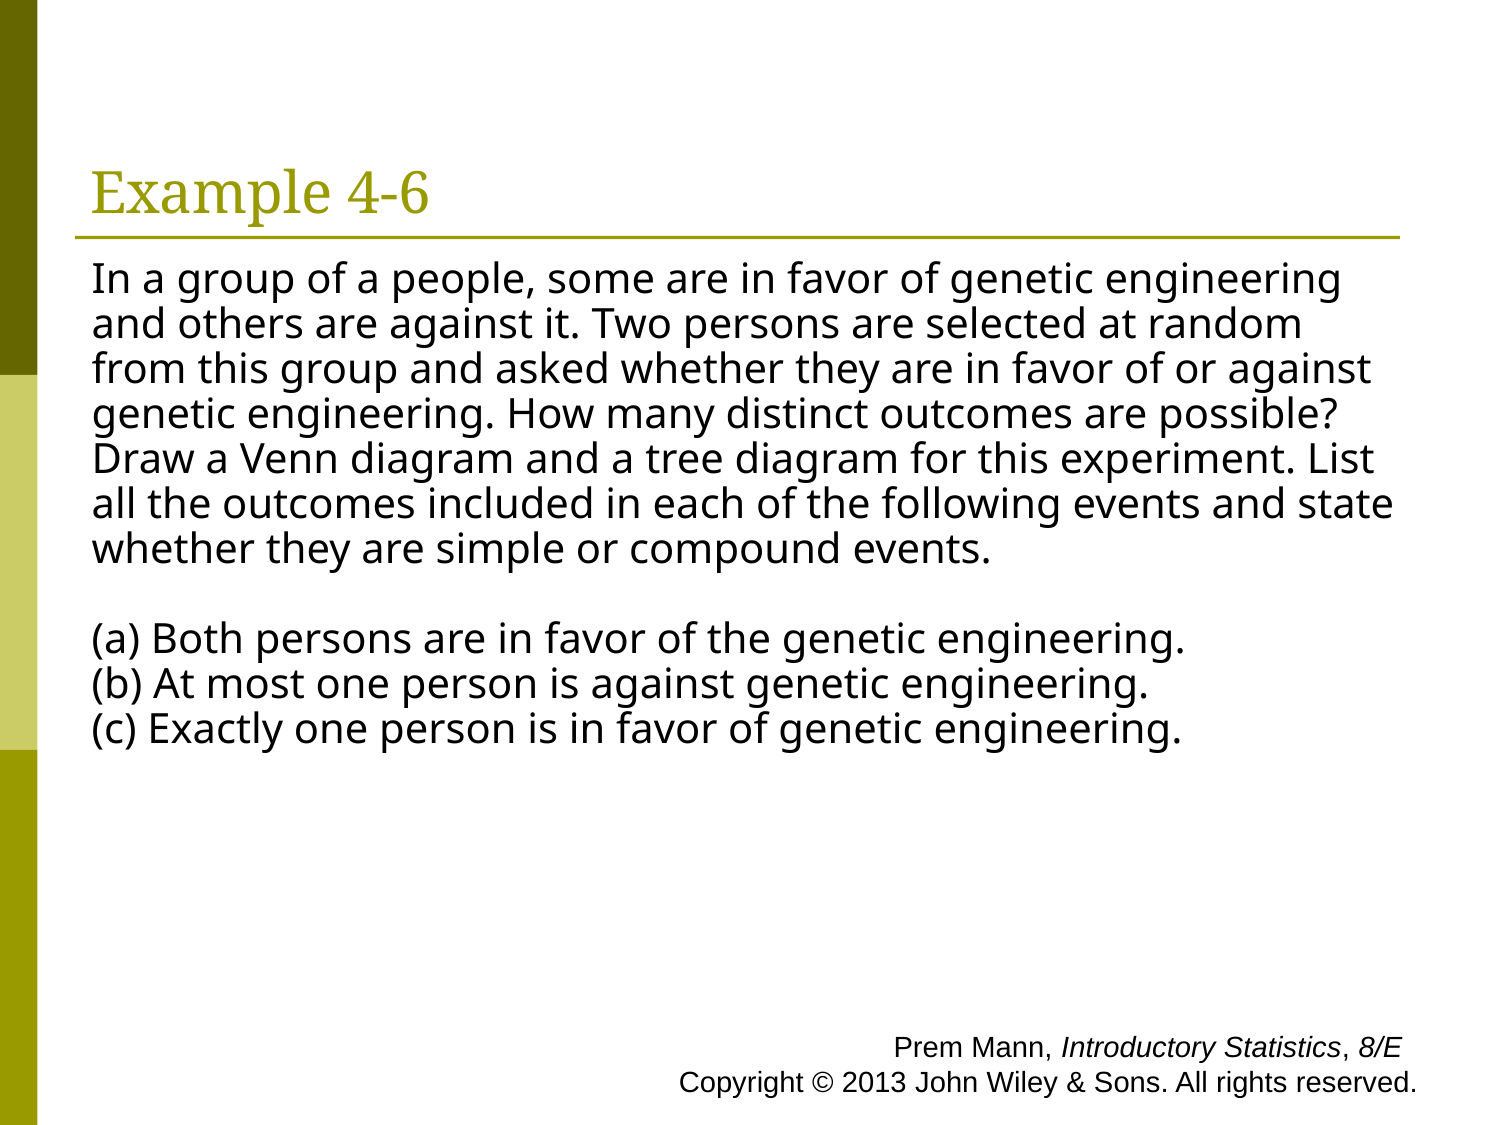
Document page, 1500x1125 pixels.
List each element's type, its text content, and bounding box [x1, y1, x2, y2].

text_box Prem Mann, Introductory Statistics, 8/E Copyright © 2013 John Wiley & Sons. All rights reserved. [664, 1020, 1449, 1106]
title Example 4-6 [75, 45, 1425, 233]
list In a group of a people, some are in favor of genetic engineering and others are against it. Two persons are selected at random from this group and asked whether they are in favor of or against genetic engineering. How many distinct outcomes are possible? Draw a Venn diagram and a tree diagram for this experiment. List all the outcomes included in each of the following events and state whether they are simple or compound events. (a) Both persons are in favor of the genetic engineering. (b) At most one person is against genetic engineering. (c) Exactly one person is in favor of genetic engineering. [20, 249, 1413, 954]
